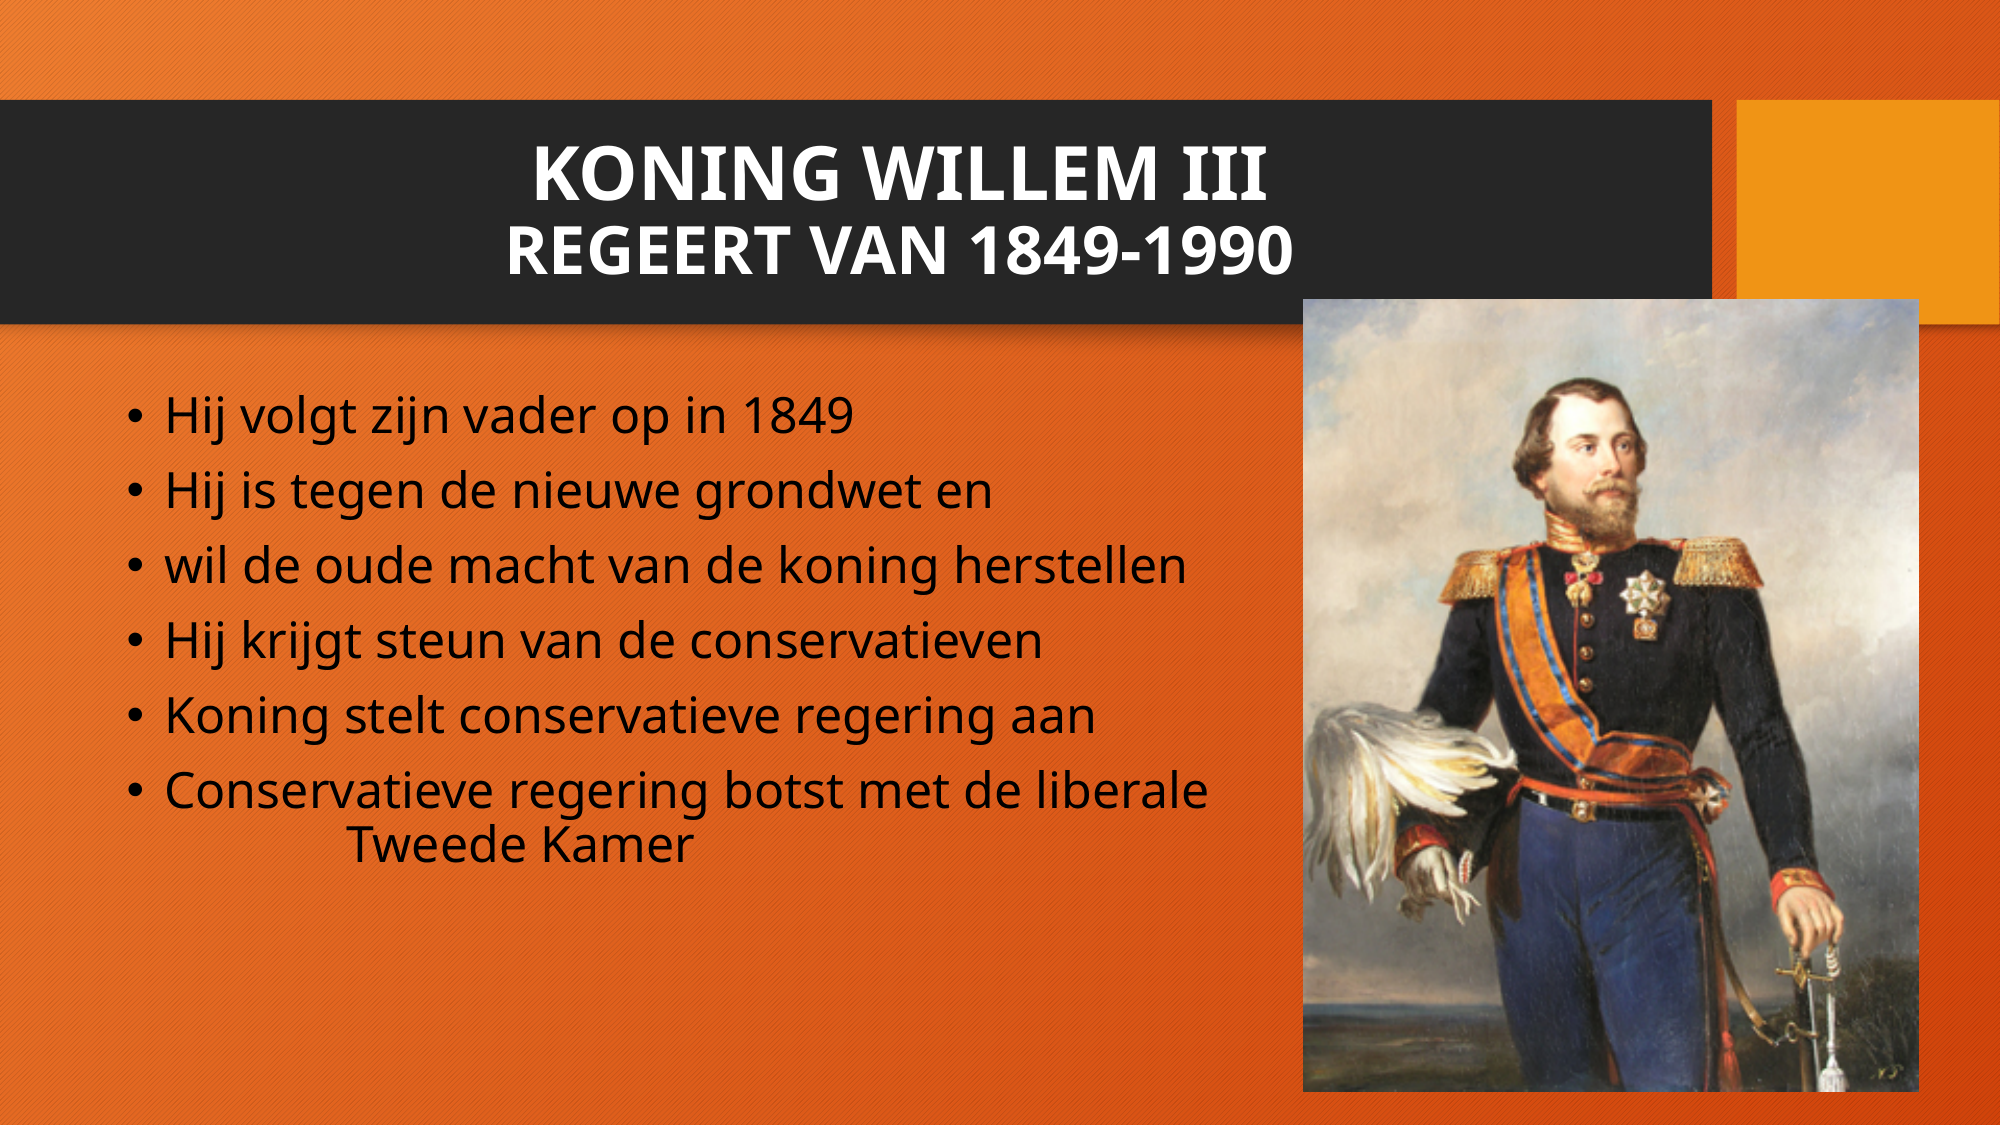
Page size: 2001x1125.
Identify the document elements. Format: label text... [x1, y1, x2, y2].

picture [0, 299, 2000, 1092]
list Hij volgt zijn vader op in 1849 Hij is tegen de nieuwe grondwet en wil de oude macht van de koning herstellen Hij krijgt steun van de conservatieven Koning stelt conservatieve regering aan Conservatieve regering botst met de liberale Tweede Kamer [111, 383, 1303, 974]
title KONING WILLEM III REGEERT VAN 1849-1990 [111, 123, 1689, 301]
